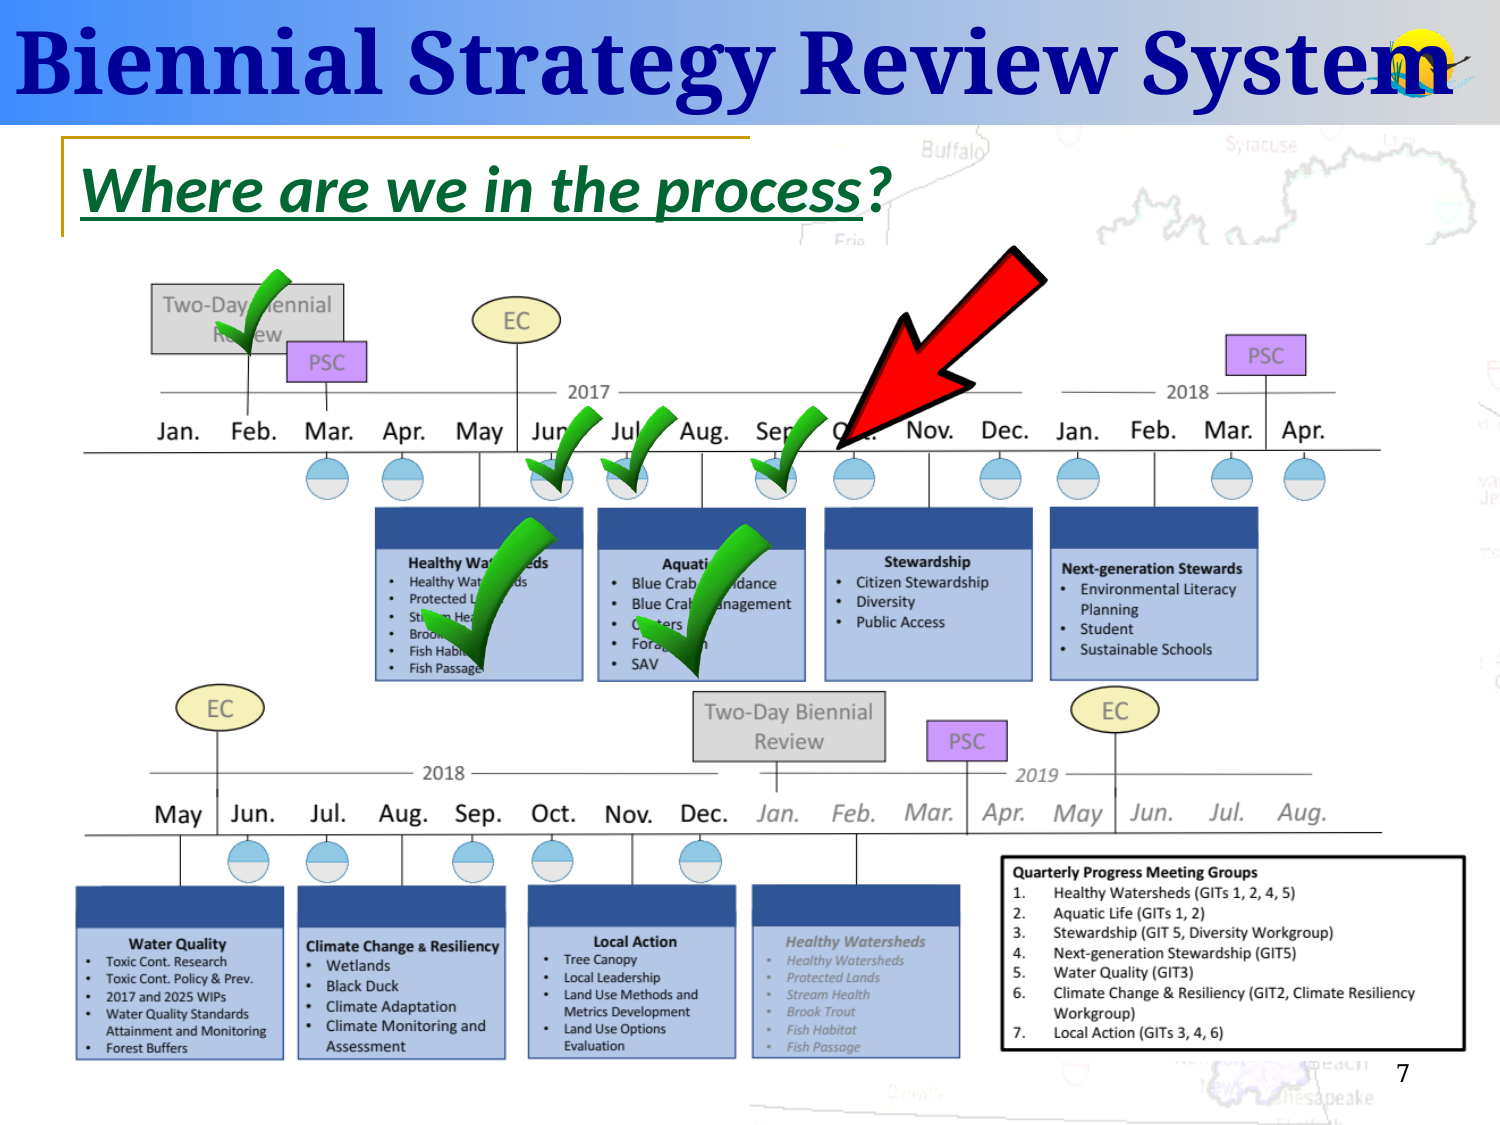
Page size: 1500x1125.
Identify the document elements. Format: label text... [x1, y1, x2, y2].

slide_number 7 [1074, 1069, 1426, 1100]
text_box Where are we in the process? [64, 138, 1359, 243]
text_box Biennial Strategy Review System [0, 0, 1500, 120]
picture [29, 225, 1479, 1061]
